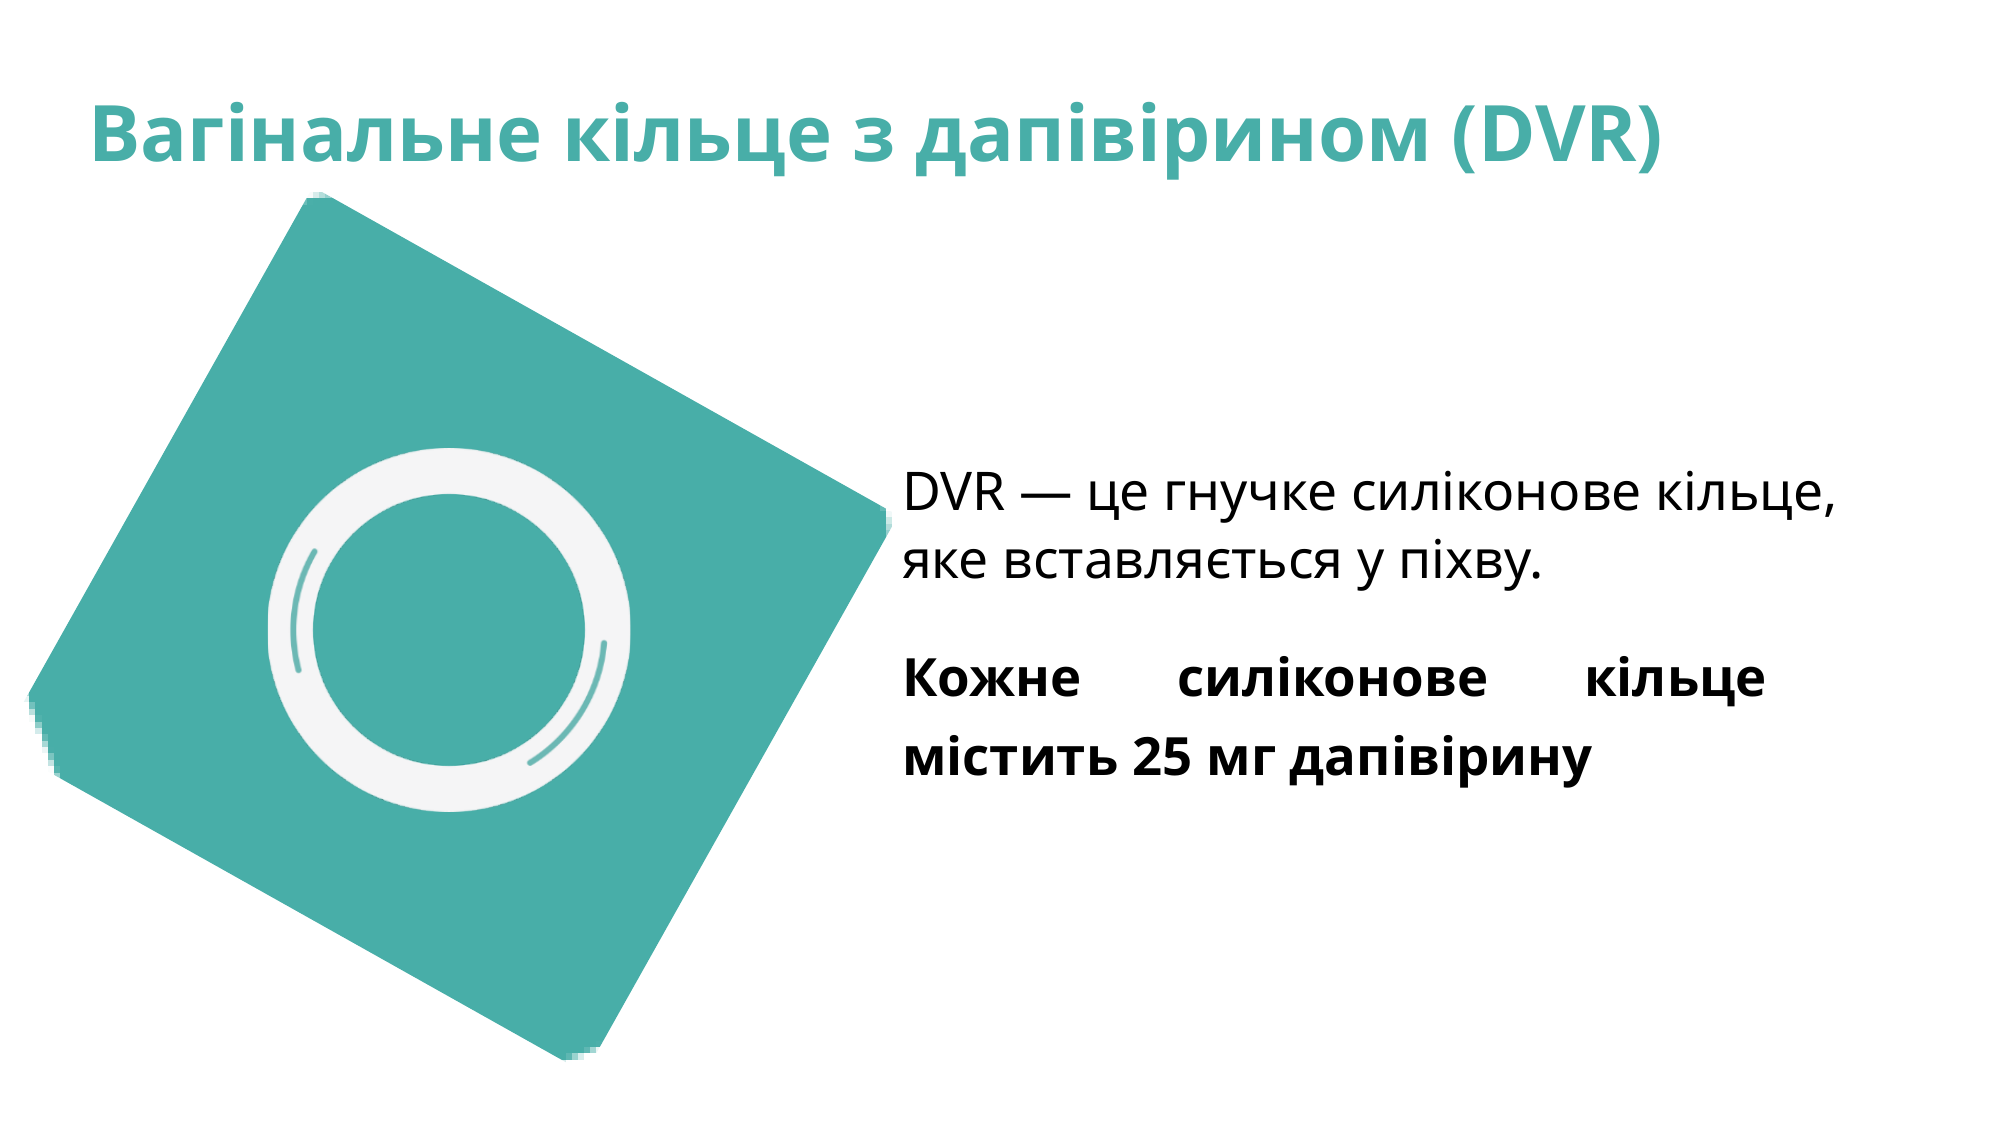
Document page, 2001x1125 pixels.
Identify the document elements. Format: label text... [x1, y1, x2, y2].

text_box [0, 186, 899, 1074]
text_box DVR — це гнучке силіконове кільце, яке вставляється у піхву. [902, 452, 1888, 590]
text_box Вагінальне кільце з дапівірином (DVR) [88, 92, 1888, 179]
text_box Кожне силіконове кільце містить 25 мг дапівірину [902, 627, 1768, 865]
